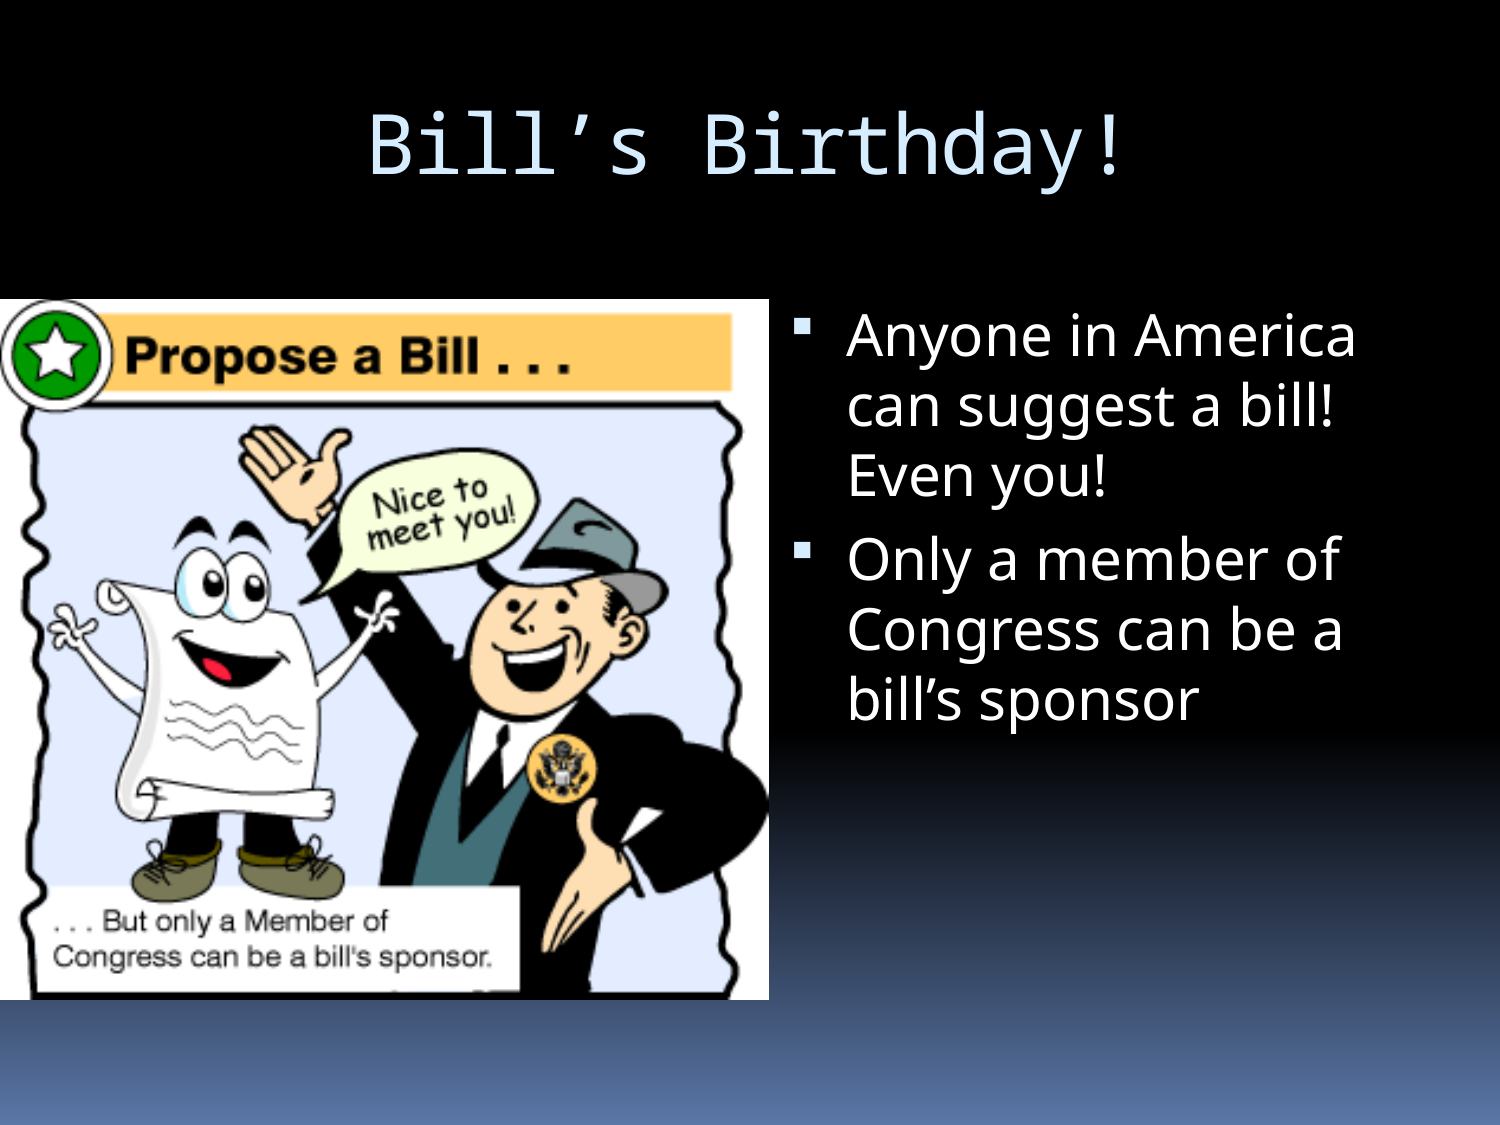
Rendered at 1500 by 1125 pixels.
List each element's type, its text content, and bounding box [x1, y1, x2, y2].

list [0, 299, 770, 1001]
title Bill’s Birthday! [75, 83, 1425, 234]
list Anyone in America can suggest a bill! Even you! Only a member of Congress can be a bill’s sponsor [763, 290, 1427, 1033]
